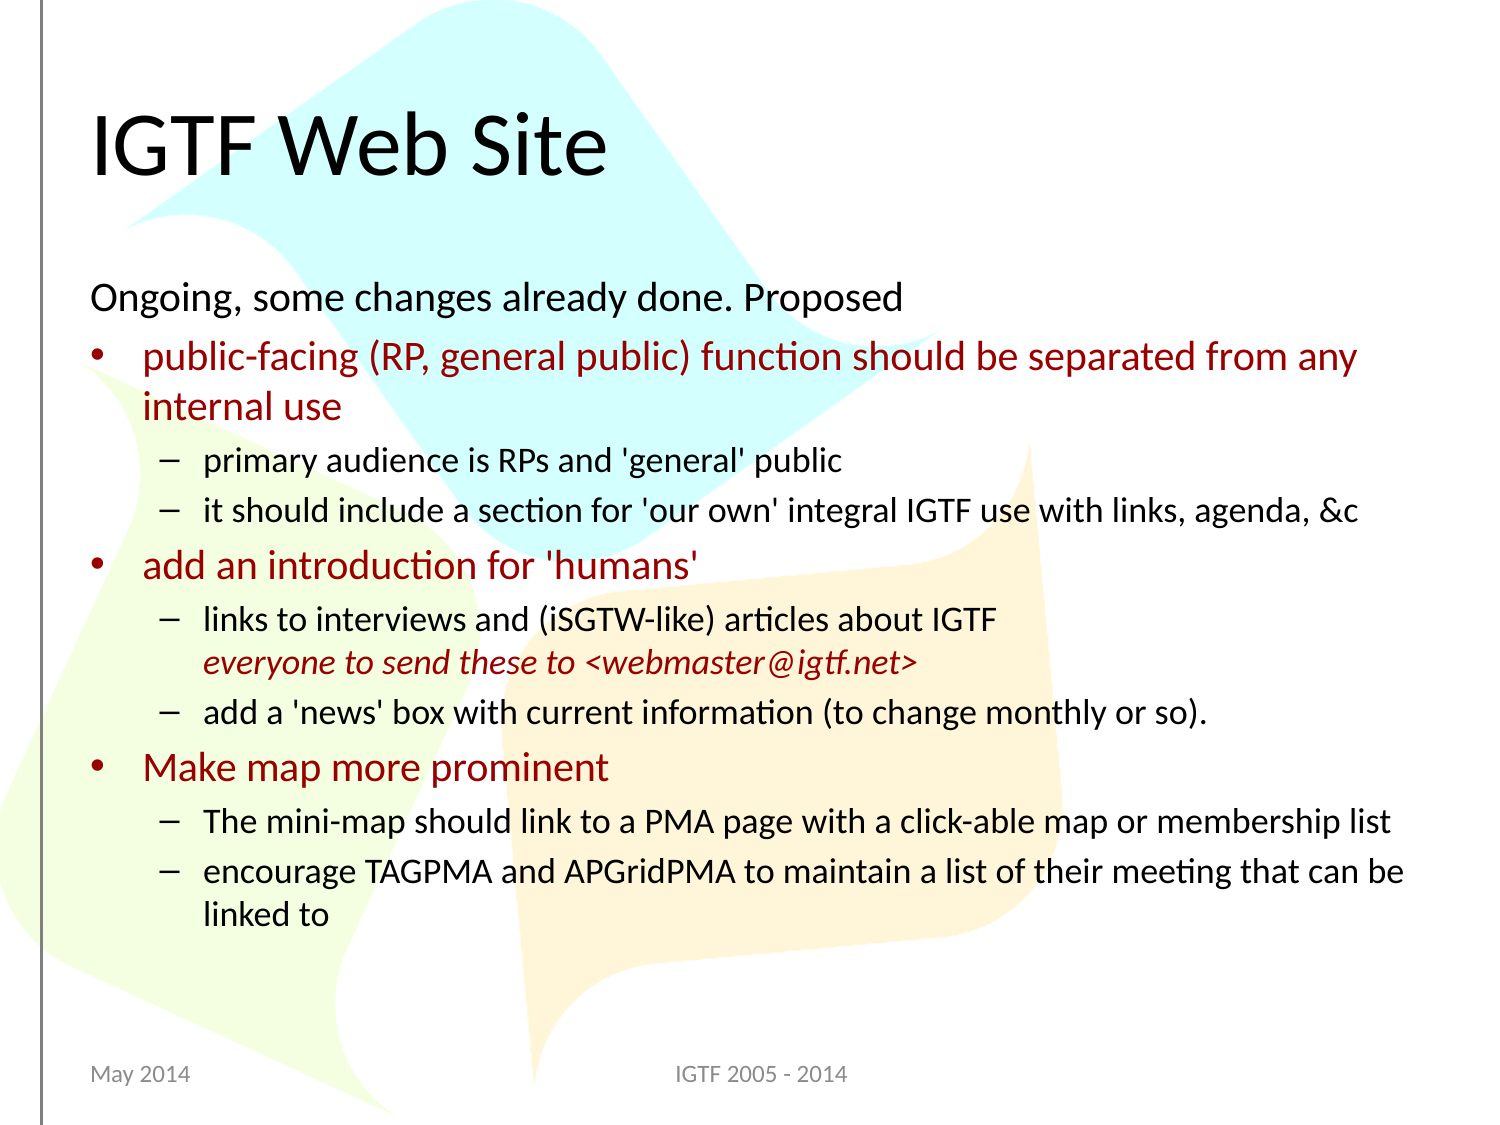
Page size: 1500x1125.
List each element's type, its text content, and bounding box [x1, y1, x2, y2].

list Ongoing, some changes already done. Proposed public-facing (RP, general public) function should be separated from any internal use primary audience is RPs and 'general' public it should include a section for 'our own' integral IGTF use with links, agenda, &c add an introduction for 'humans' links to interviews and (iSGTW-like) articles about IGTF everyone to send these to <webmaster@igtf.net> add a 'news' box with current information (to change monthly or so). Make map more prominent The mini-map should link to a PMA page with a click-able map or membership list encourage TAGPMA and APGridPMA to maintain a list of their meeting that can be linked to [75, 262, 1425, 1005]
footer IGTF 2005 - 2014 [242, 1042, 1282, 1103]
title IGTF Web Site [75, 45, 1425, 233]
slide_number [75, 1042, 242, 1103]
